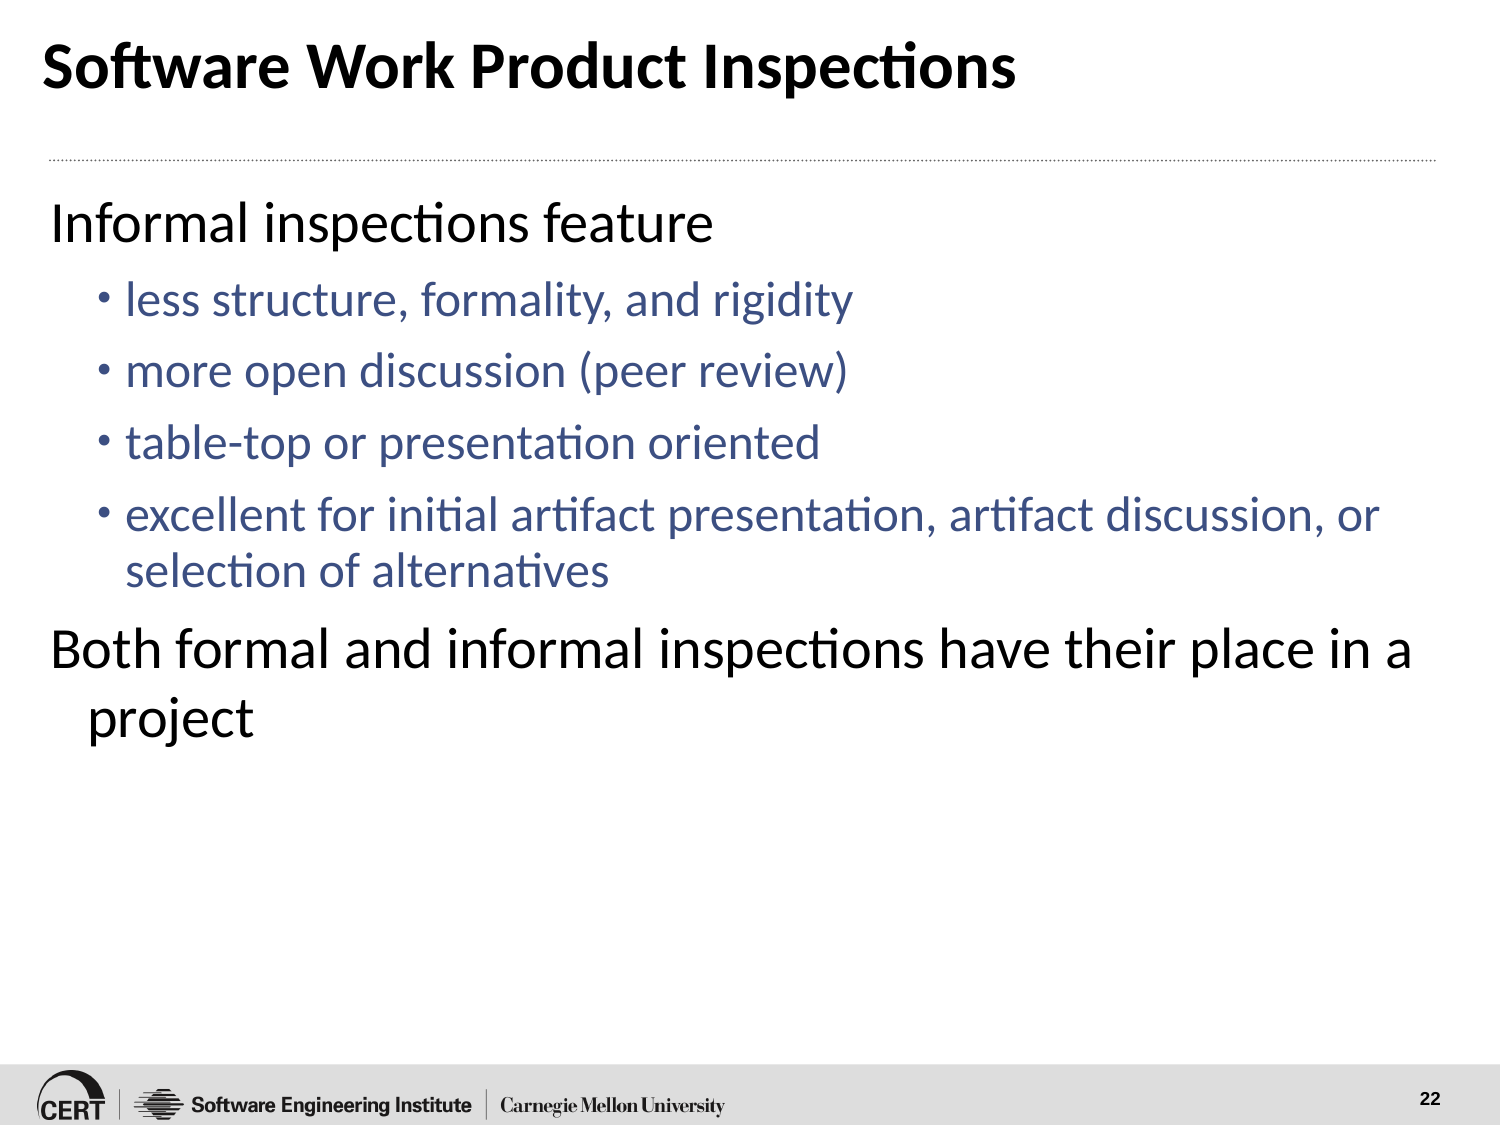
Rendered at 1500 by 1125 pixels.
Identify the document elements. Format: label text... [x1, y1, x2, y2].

list Informal inspections feature less structure, formality, and rigidity more open discussion (peer review) table-top or presentation oriented excellent for initial artifact presentation, artifact discussion, or selection of alternatives Both formal and informal inspections have their place in a project [49, 187, 1438, 1001]
title Software Work Product Inspections [42, 37, 1434, 155]
picture [37, 1069, 725, 1122]
